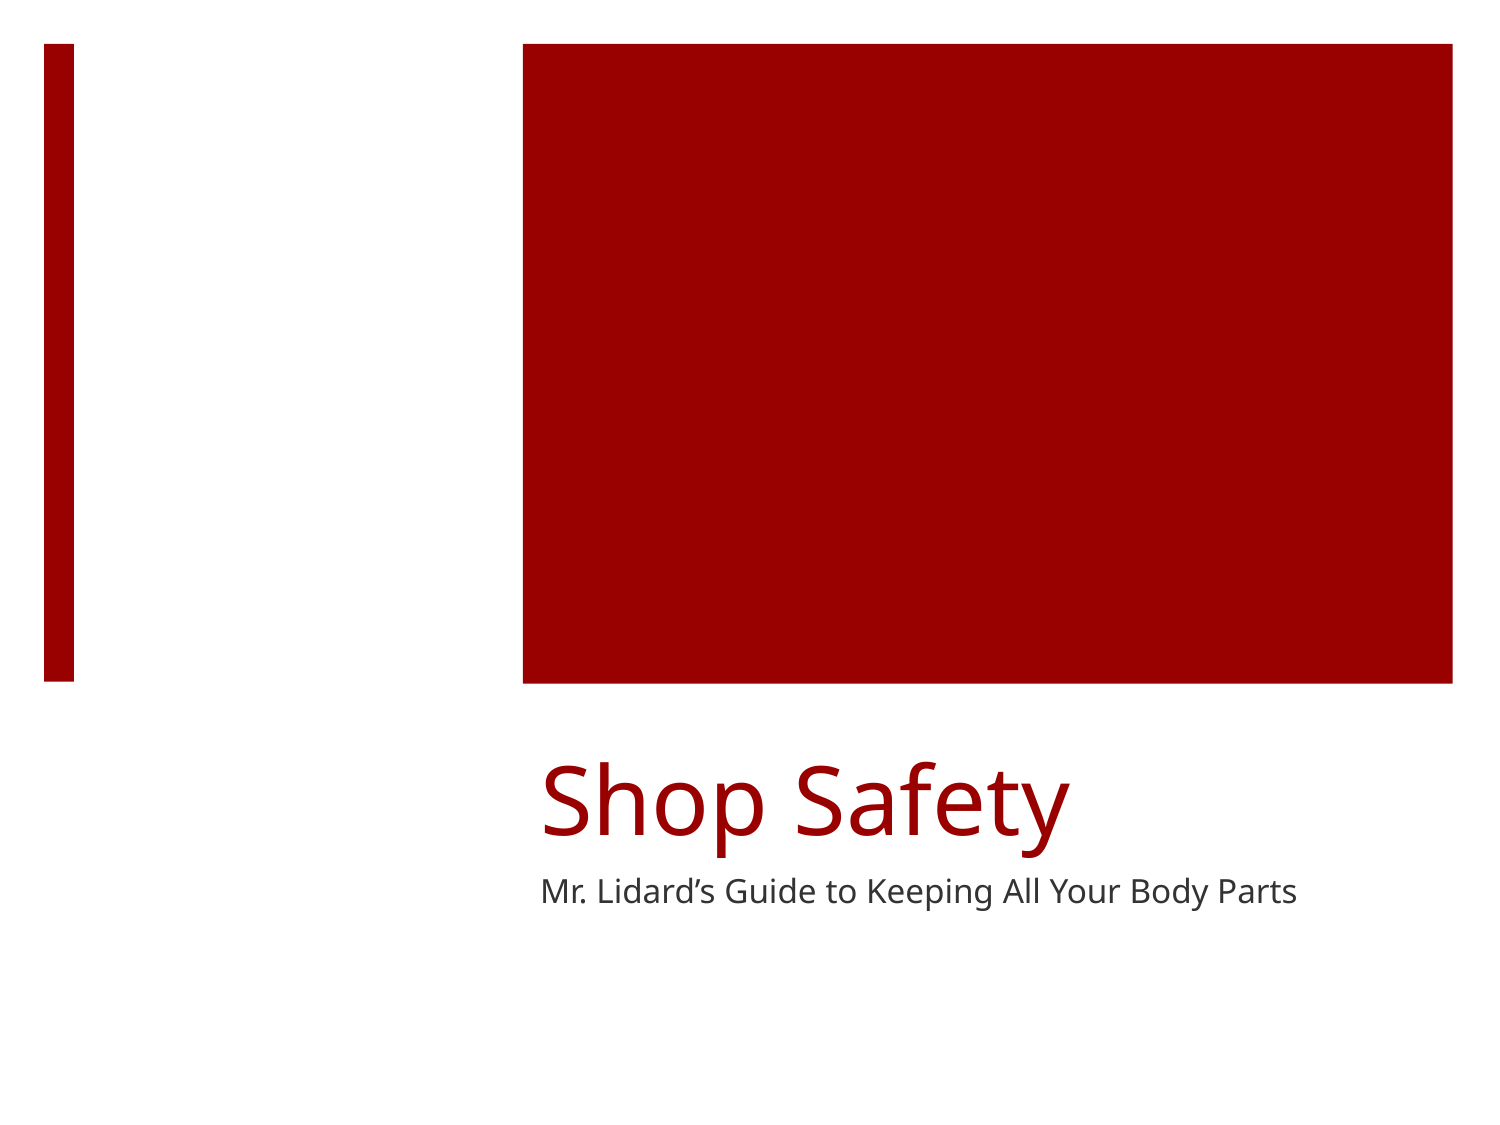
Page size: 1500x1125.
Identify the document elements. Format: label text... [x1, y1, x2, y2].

subtitle Mr. Lidard’s Guide to Keeping All Your Body Parts [525, 862, 1421, 965]
title Shop Safety [525, 690, 1421, 862]
